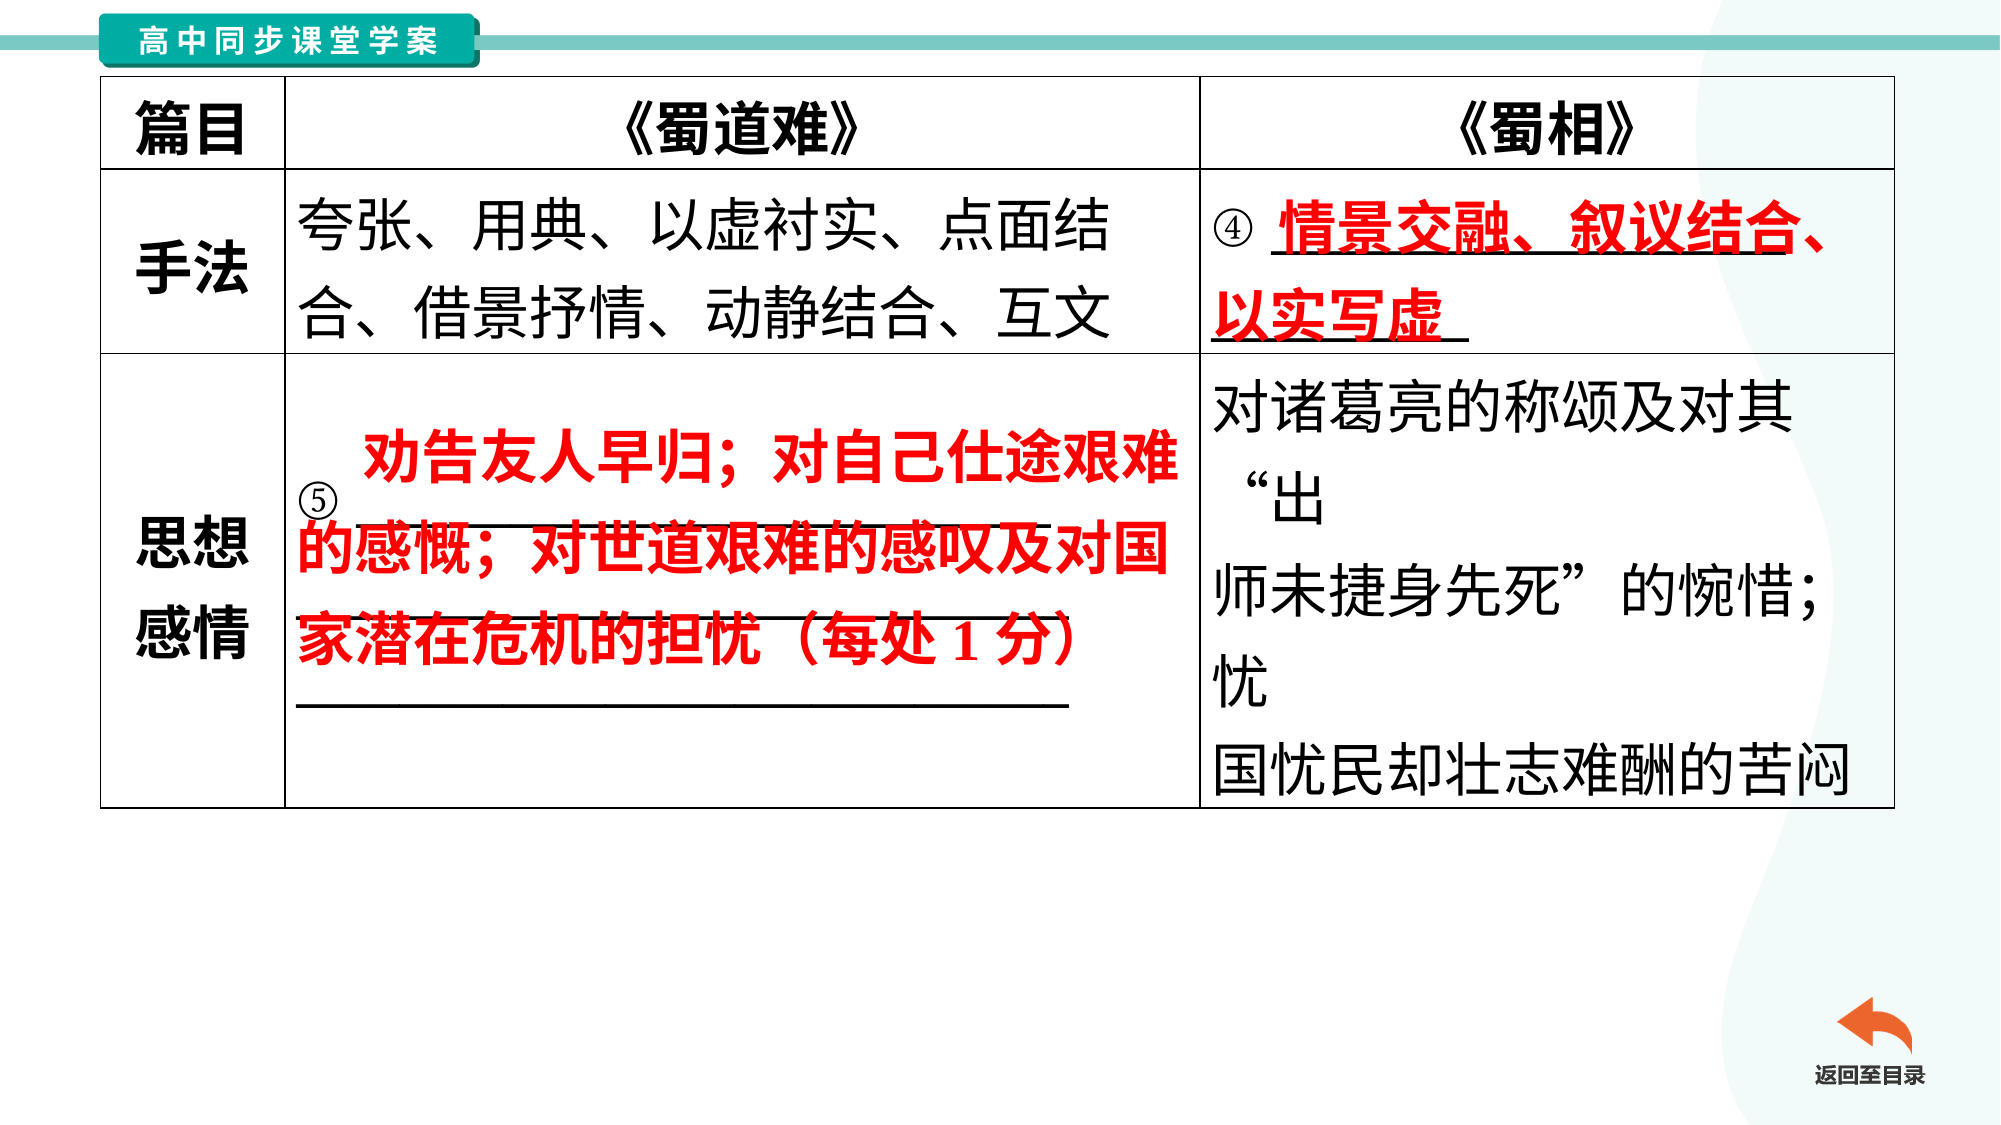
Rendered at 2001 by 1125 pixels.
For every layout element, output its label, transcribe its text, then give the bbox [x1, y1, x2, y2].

table_cell ④ ____________________ __________ [1201, 170, 1894, 353]
table_cell 夸张、用典、以虚衬实、点面结 合、借景抒情、动静结合、互文 [286, 170, 1199, 353]
table_header 《蜀相》 [1201, 77, 1894, 168]
table_header 《蜀道难》 [286, 77, 1199, 168]
text_box 劝告友人早归；对自己仕途艰难的感慨；对世道艰难的感叹及对国家潜在危机的担忧（每处1分） [296, 399, 1191, 665]
text_box 情景交融、叙议结合、 以实写虚 [1211, 170, 1886, 342]
picture [0, 0, 2000, 1125]
table_cell 思想 感情 [101, 354, 284, 807]
table_header 篇目 [101, 77, 284, 168]
table_cell 手法 [101, 170, 284, 353]
table_cell 对诸葛亮的称颂及对其“出 师未捷身先死”的惋惜；忧 国忧民却壮志难酬的苦闷 [1201, 354, 1894, 807]
table_cell ⑤ ___________________________ ______________________________ ______________________________ [286, 354, 1199, 807]
